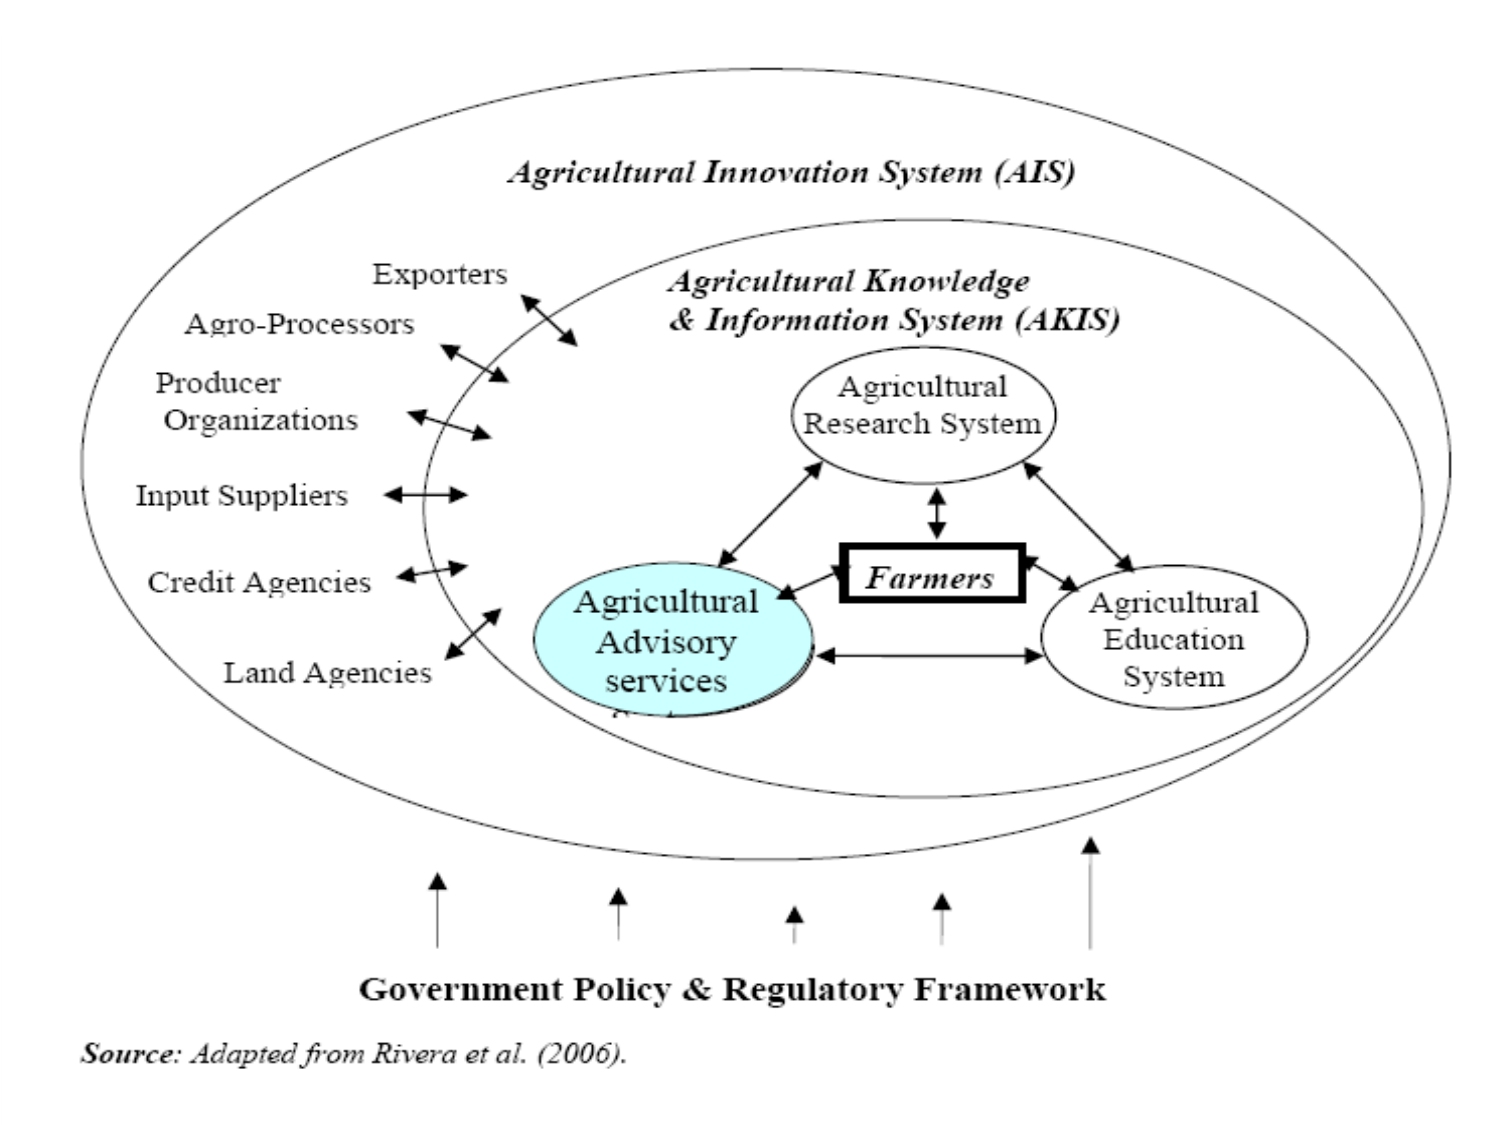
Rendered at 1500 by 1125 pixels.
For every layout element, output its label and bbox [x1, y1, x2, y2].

text_box [0, 37, 1500, 1125]
